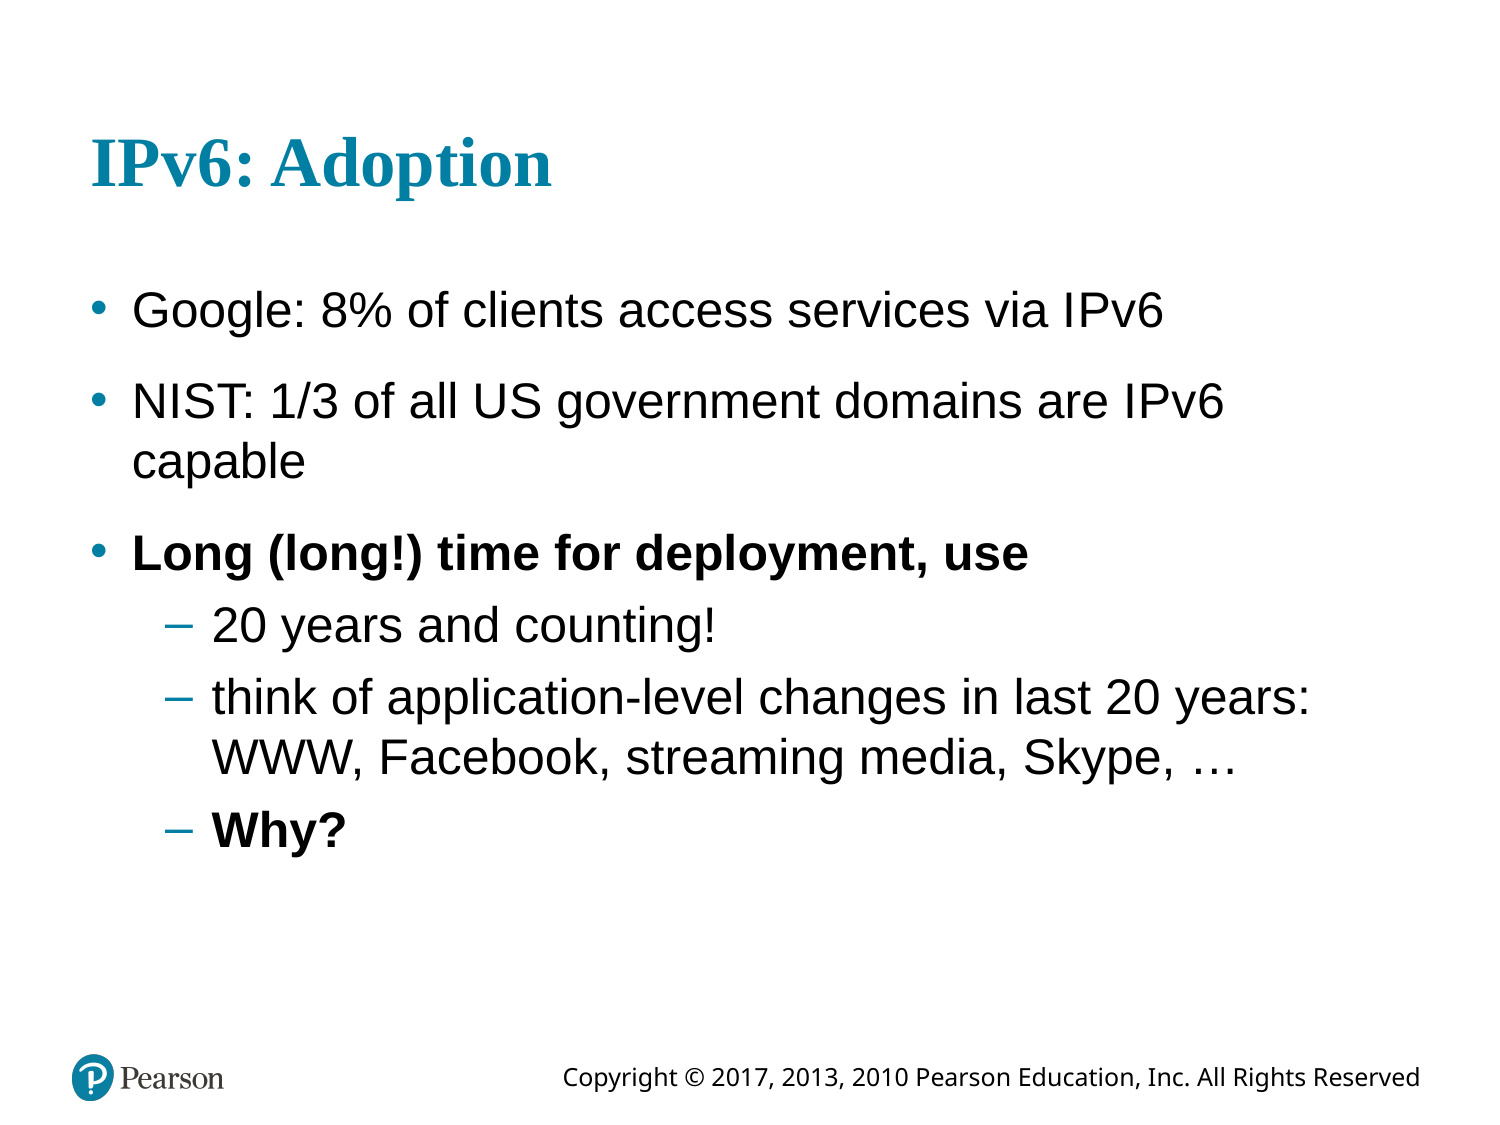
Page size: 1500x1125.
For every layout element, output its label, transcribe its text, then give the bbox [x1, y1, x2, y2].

list Google: 8% of clients access services via I P v 6 N I S T: 1/3 of all U S government domains are I P v 6 capable Long (long!) time for deployment, use 20 years and counting! think of application-level changes in last 20 years: WWW, Facebook, streaming media, Skype, … Why? [75, 262, 1425, 1005]
picture [72, 1087, 83, 1101]
picture [80, 1063, 106, 1088]
picture [72, 1054, 88, 1070]
picture [98, 1054, 224, 1101]
title I P v 6: Adoption [75, 35, 1425, 216]
